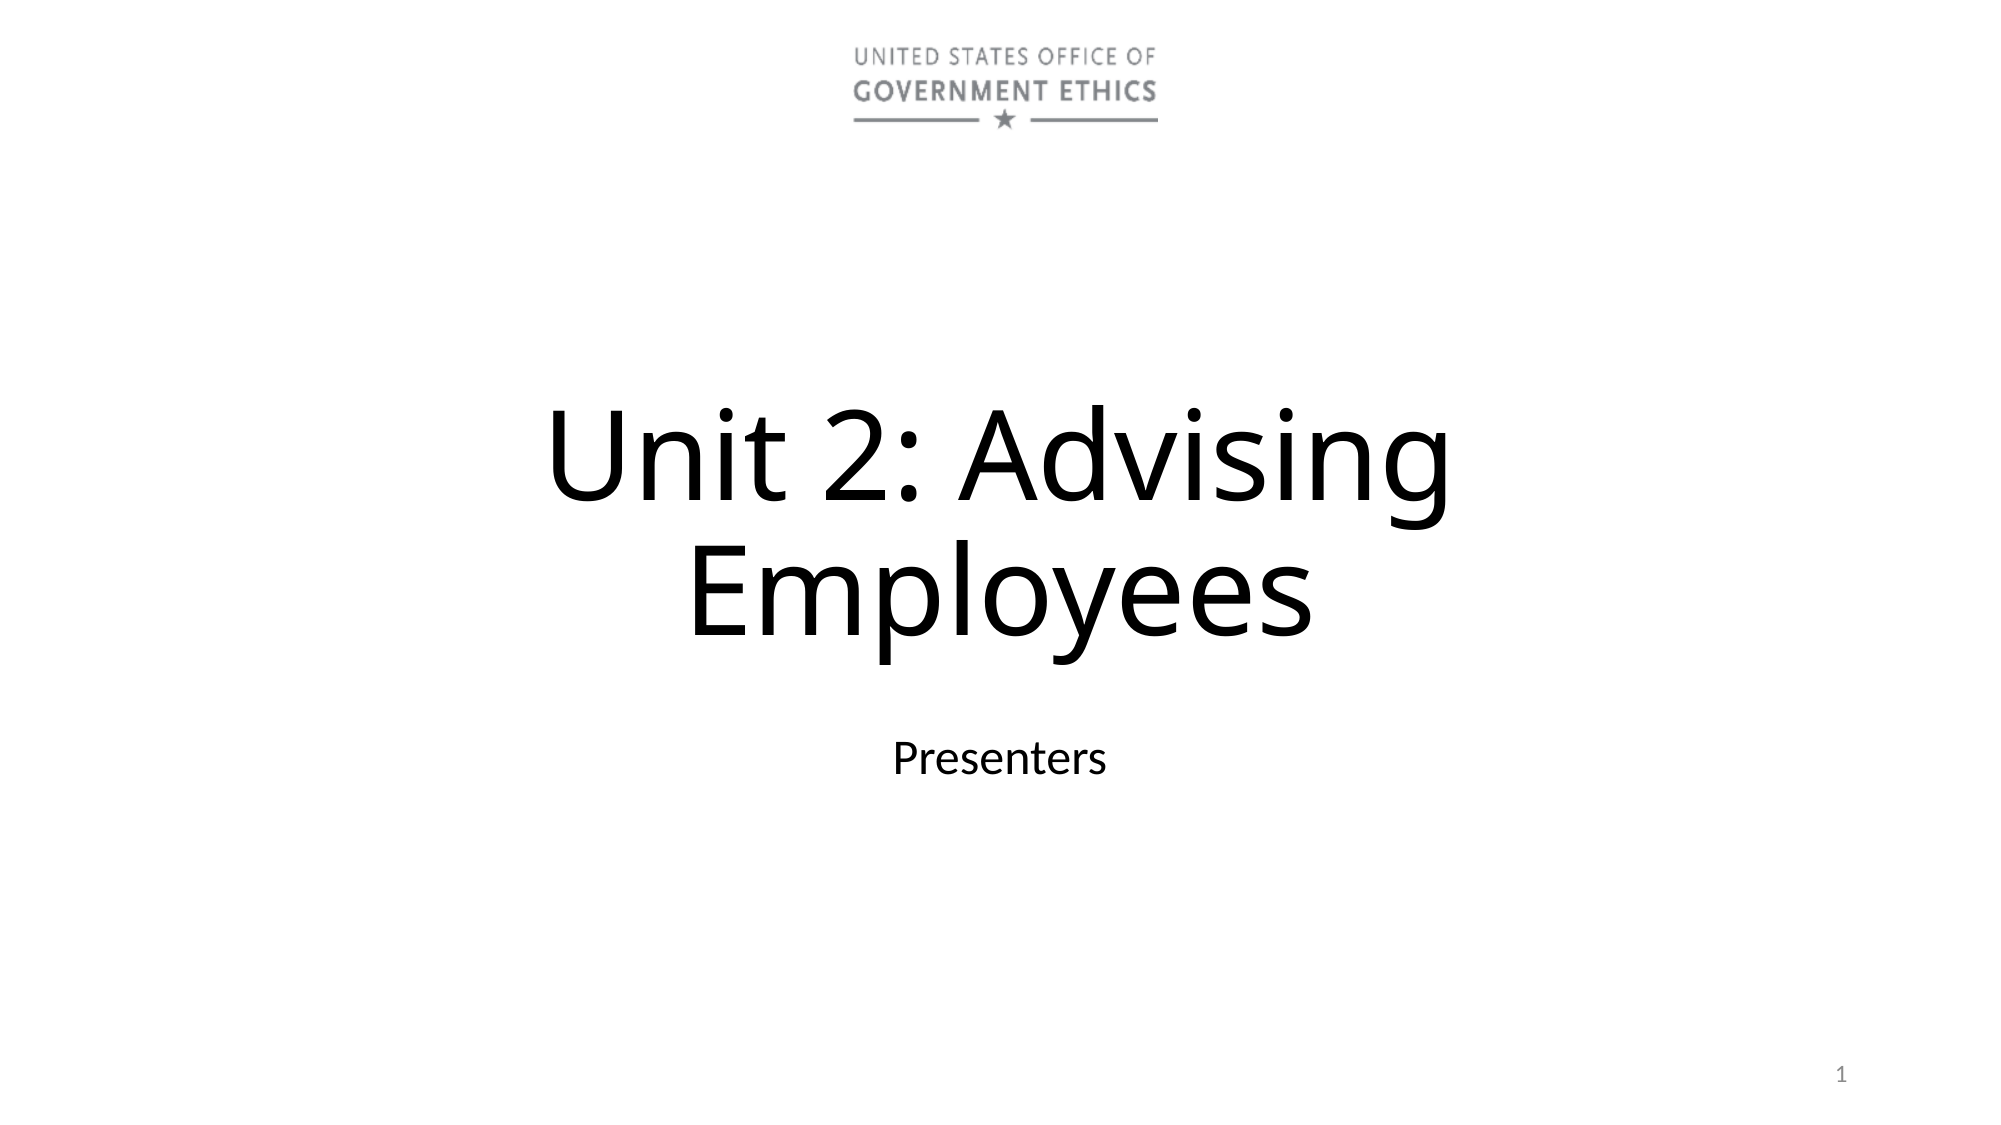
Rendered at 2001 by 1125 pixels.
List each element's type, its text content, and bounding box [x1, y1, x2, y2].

picture [841, 35, 1158, 141]
title Unit 2: Advising Employees [249, 278, 1750, 671]
subtitle Presenters [249, 723, 1750, 995]
slide_number 1 [1412, 1042, 1863, 1103]
